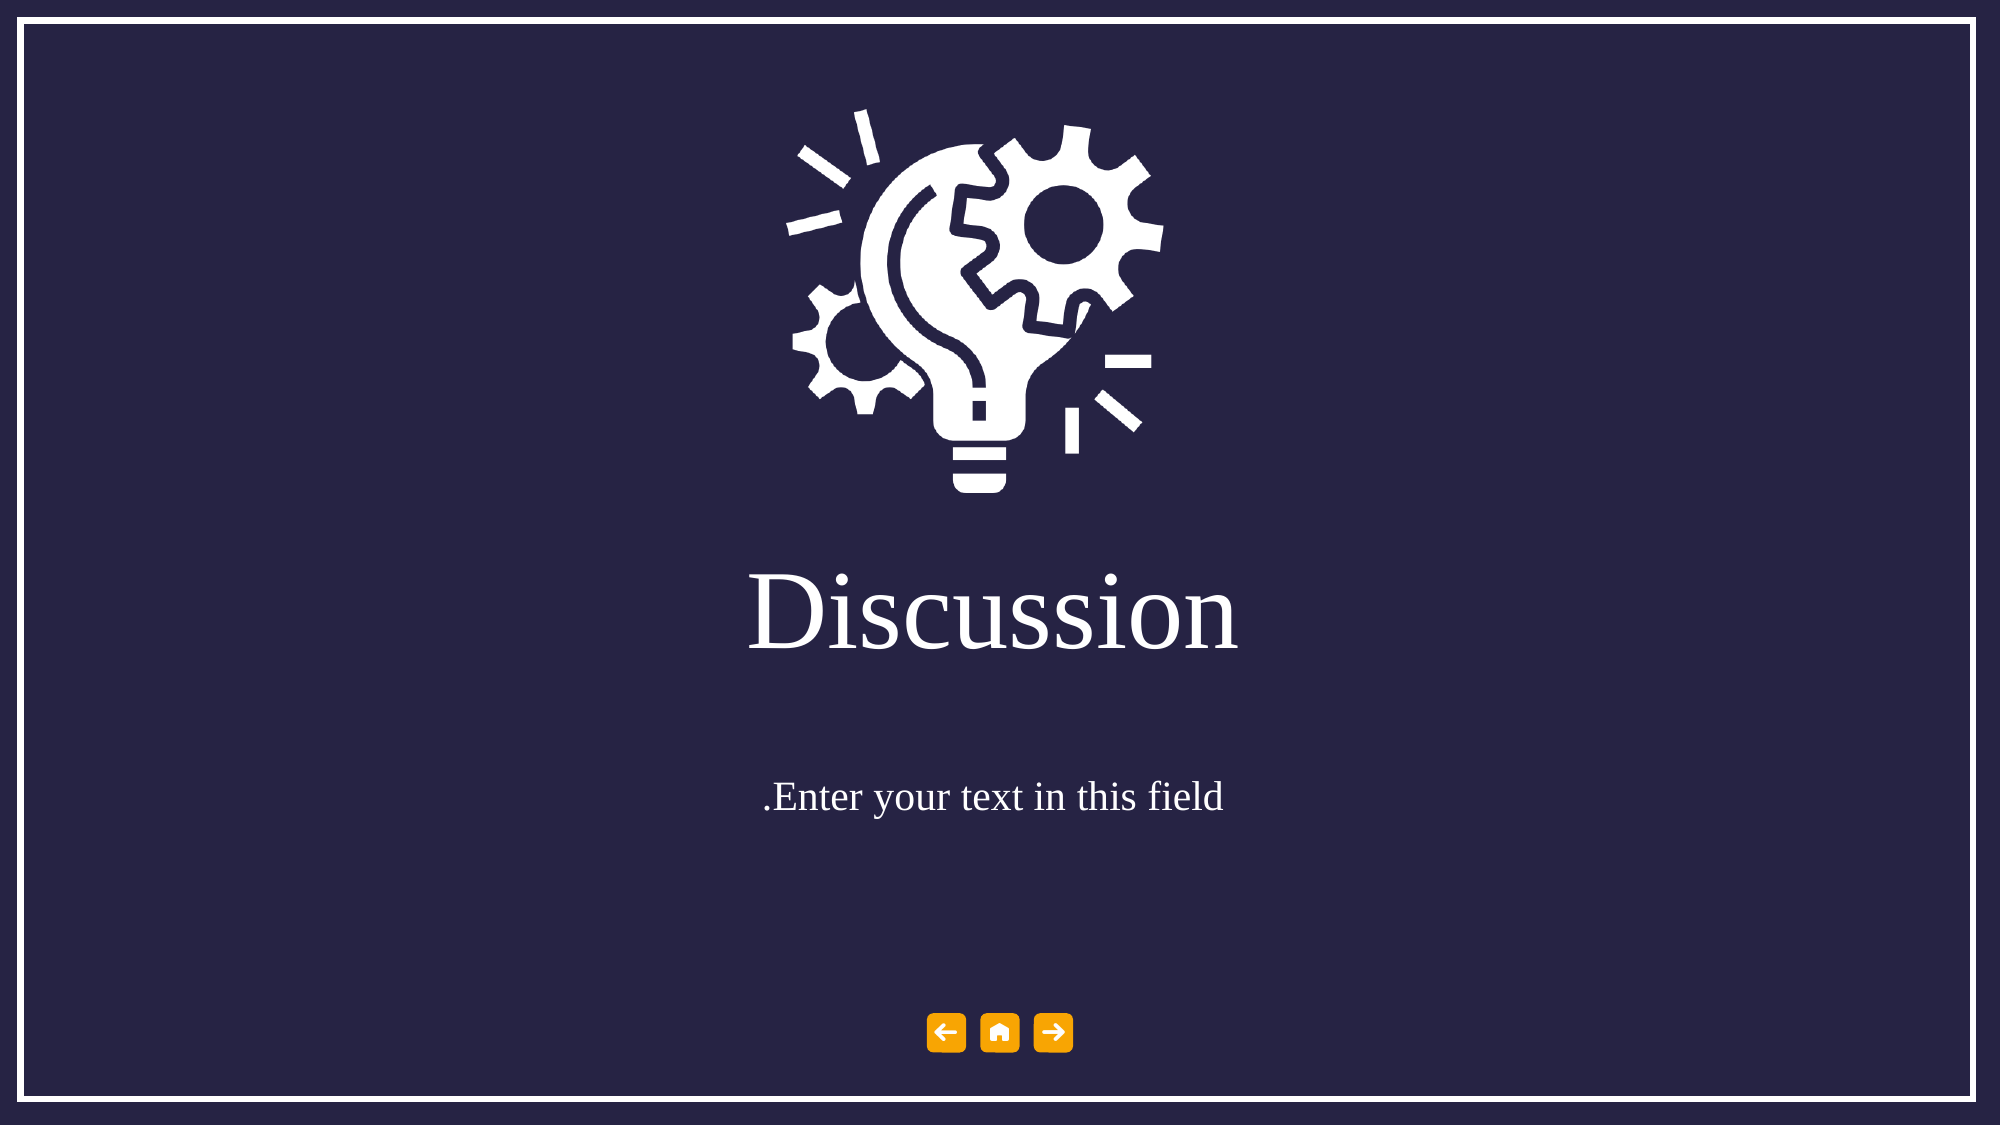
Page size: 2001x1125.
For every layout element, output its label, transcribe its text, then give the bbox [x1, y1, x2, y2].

text_box Enter your text in this field. [20, 761, 1966, 827]
text_box Discussion [20, 529, 1966, 679]
picture [782, 108, 1167, 493]
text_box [926, 1013, 1074, 1053]
